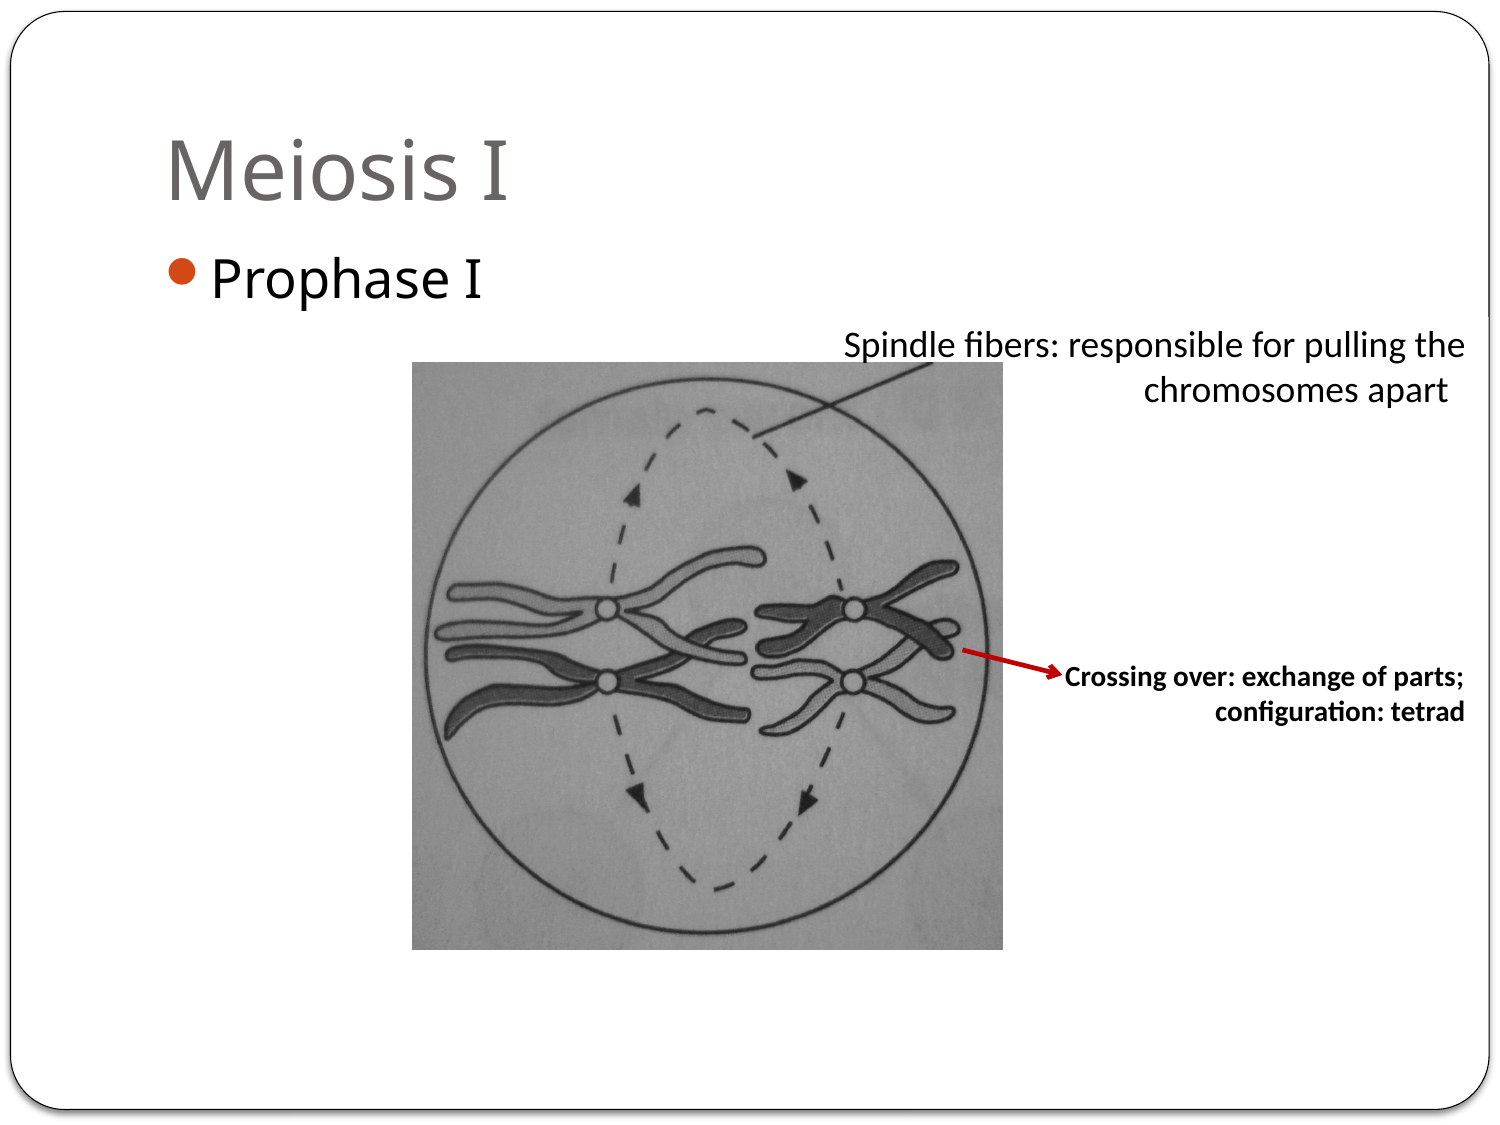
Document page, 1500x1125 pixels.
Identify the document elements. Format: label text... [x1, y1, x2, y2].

text_box Crossing over: exchange of parts; configuration: tetrad [1050, 649, 1481, 735]
picture [412, 362, 1003, 951]
list Prophase I [150, 237, 1425, 988]
text_box Spindle fibers: responsible for pulling the chromosomes apart [828, 312, 1482, 418]
title Meiosis I [150, 45, 1425, 233]
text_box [962, 649, 1063, 676]
